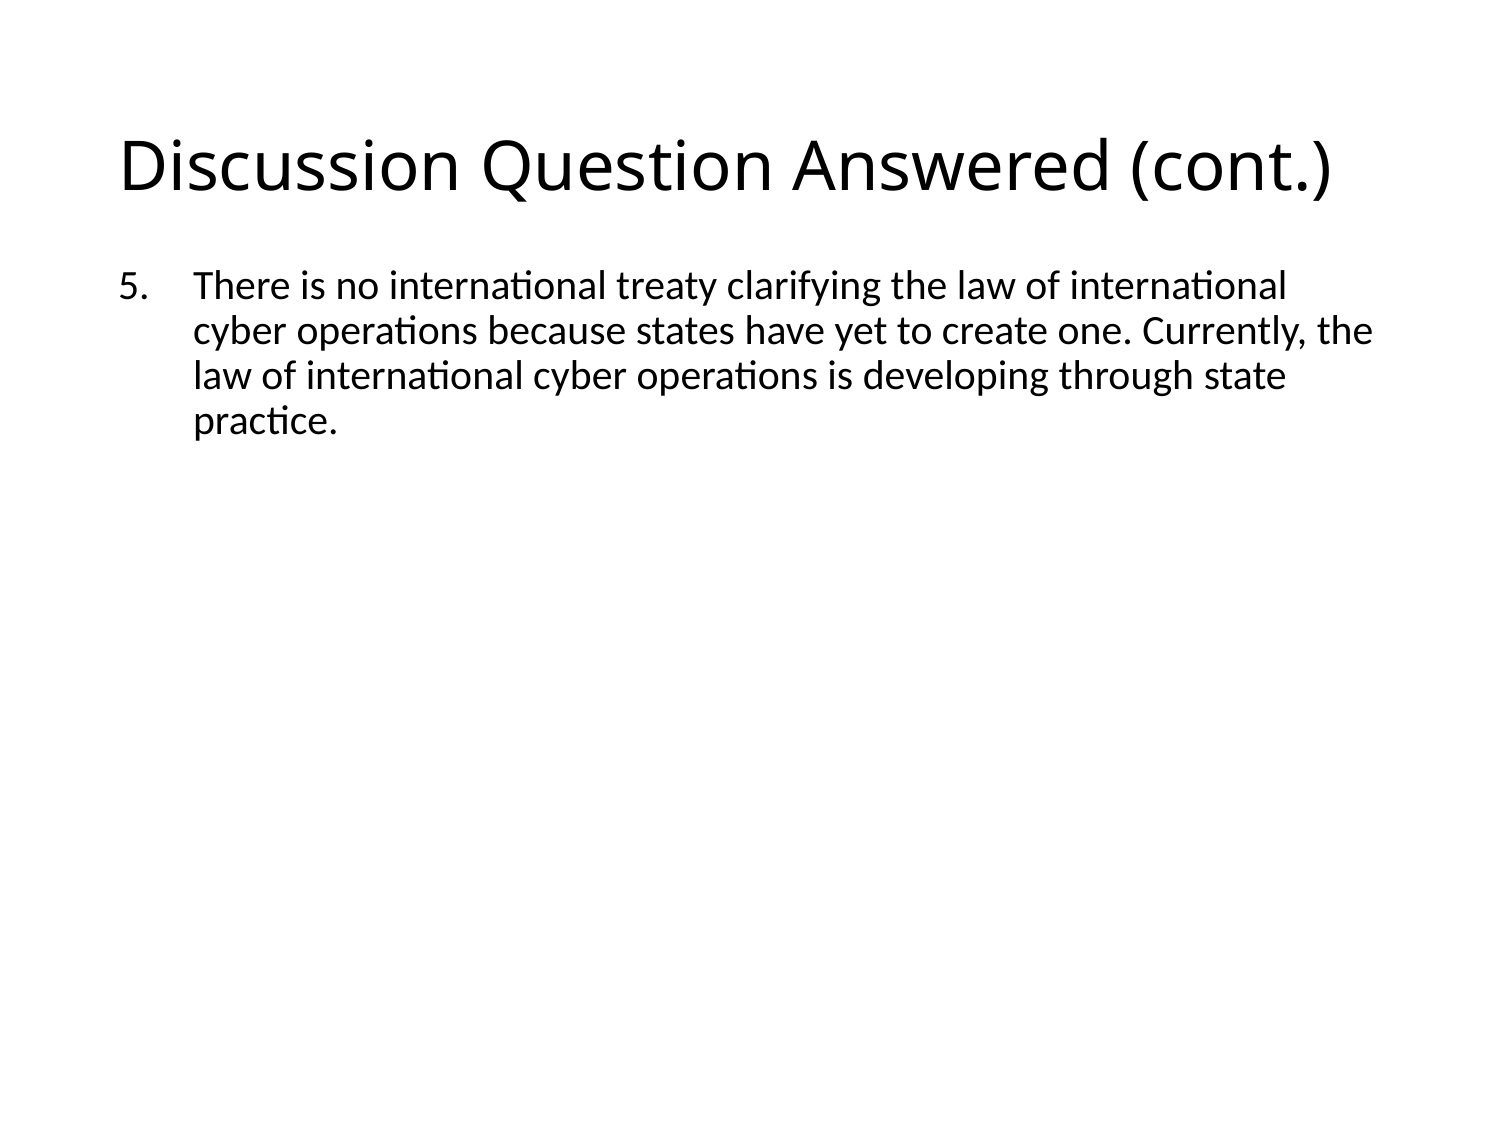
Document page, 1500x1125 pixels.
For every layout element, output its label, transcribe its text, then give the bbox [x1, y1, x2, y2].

list There is no international treaty clarifying the law of international cyber operations because states have yet to create one. Currently, the law of international cyber operations is developing through state practice. [102, 255, 1398, 970]
title Discussion Question Answered (cont.) [102, 59, 1398, 255]
